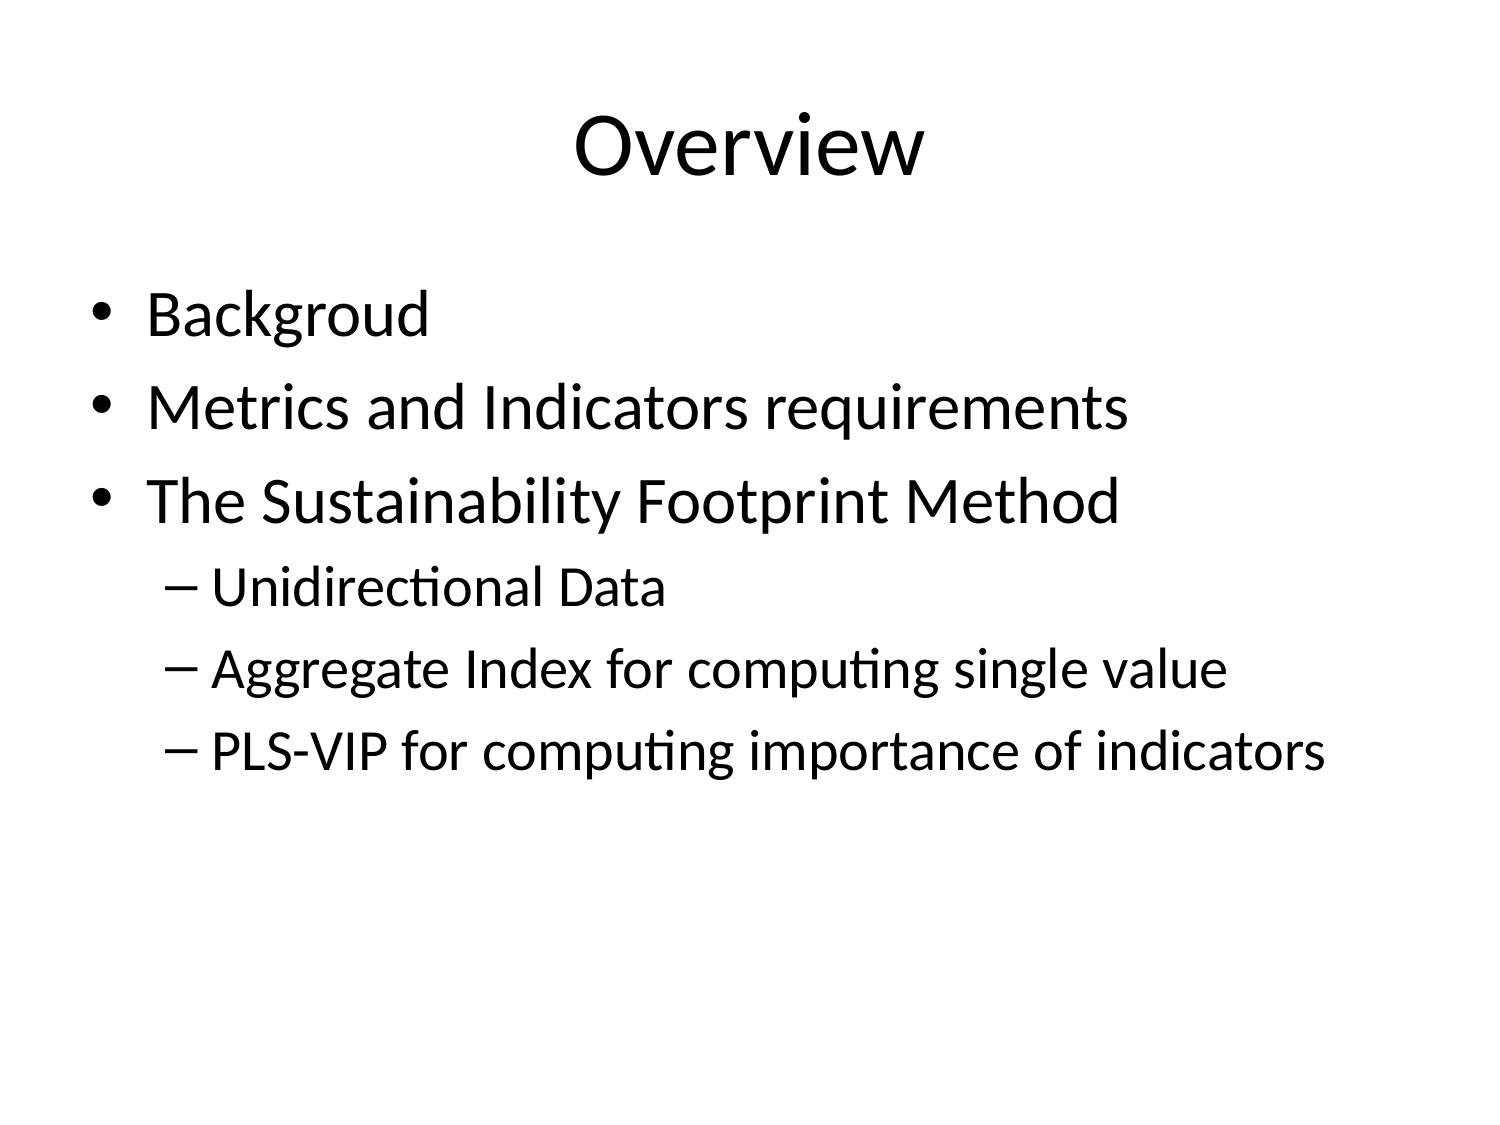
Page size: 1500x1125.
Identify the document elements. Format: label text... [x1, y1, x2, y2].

list Backgroud Metrics and Indicators requirements The Sustainability Footprint Method Unidirectional Data Aggregate Index for computing single value PLS-VIP for computing importance of indicators [75, 262, 1425, 1005]
title Overview [75, 45, 1425, 233]
